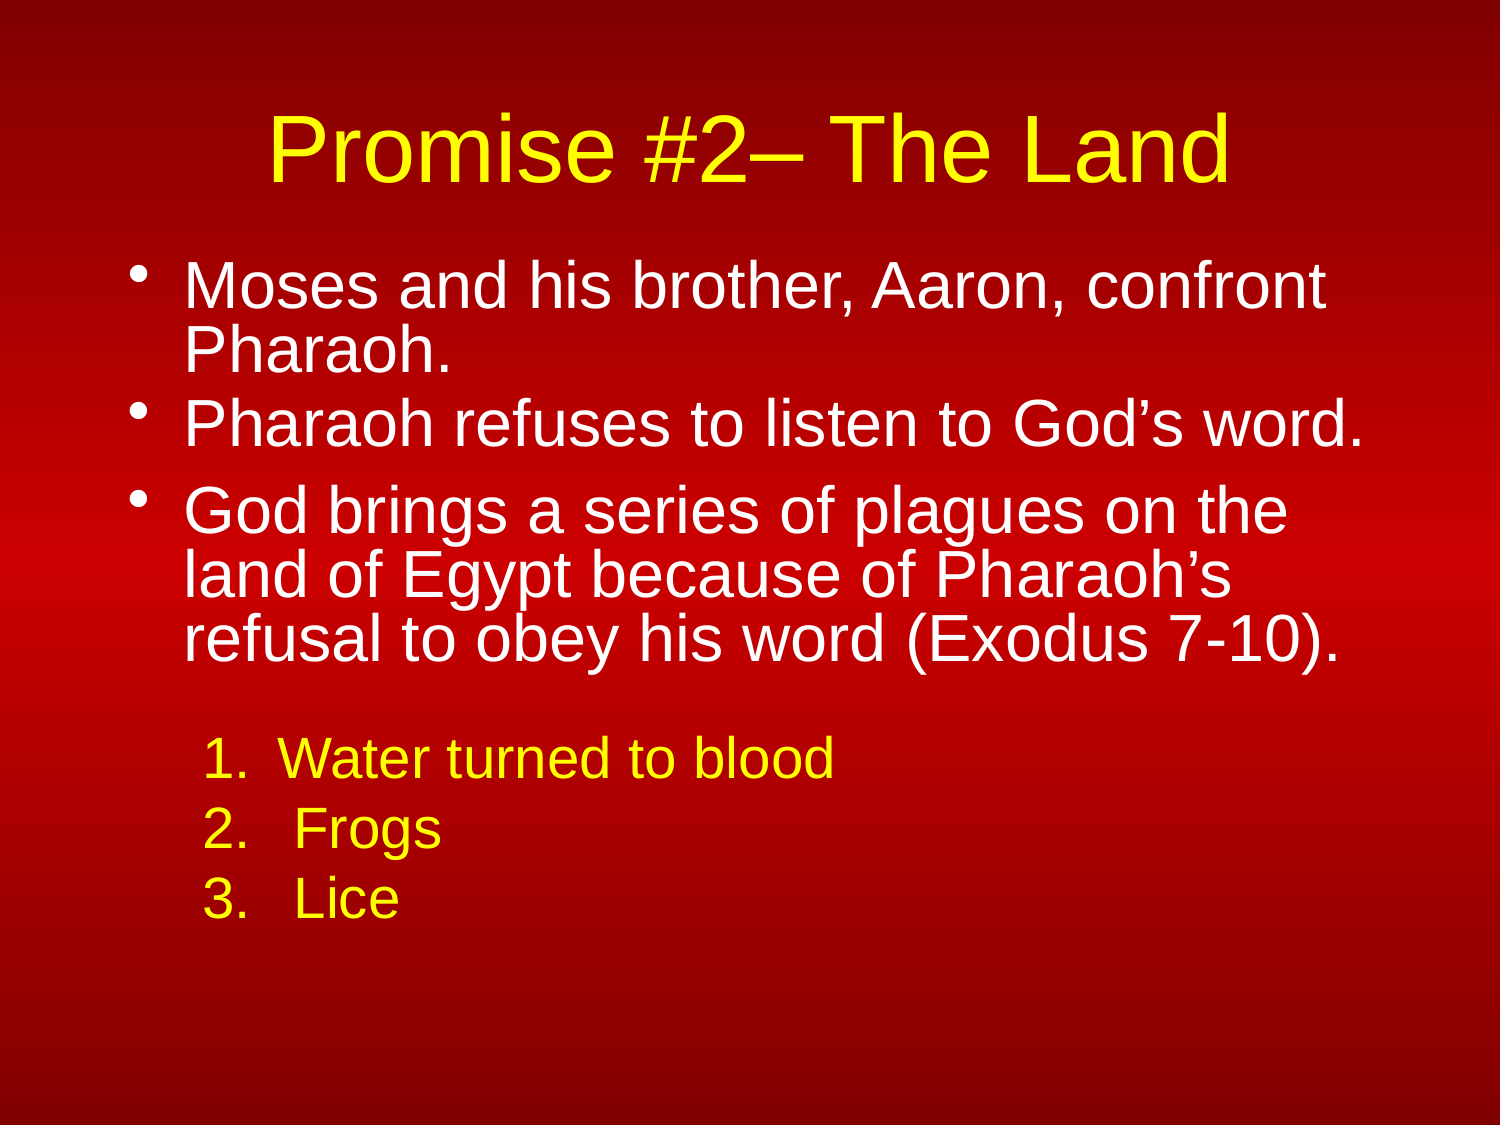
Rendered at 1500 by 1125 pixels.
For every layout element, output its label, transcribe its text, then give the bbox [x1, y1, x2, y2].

title Promise #2– The Land [37, 50, 1463, 238]
text_box God brings a series of plagues on the land of Egypt because of Pharaoh’s refusal to obey his word (Exodus 7-10). [112, 474, 1400, 688]
text_box Water turned to blood Frogs Lice [187, 712, 875, 938]
text_box Pharaoh refuses to listen to God’s word. [112, 387, 1388, 474]
list Moses and his brother, Aaron, confront Pharaoh. [112, 249, 1388, 387]
